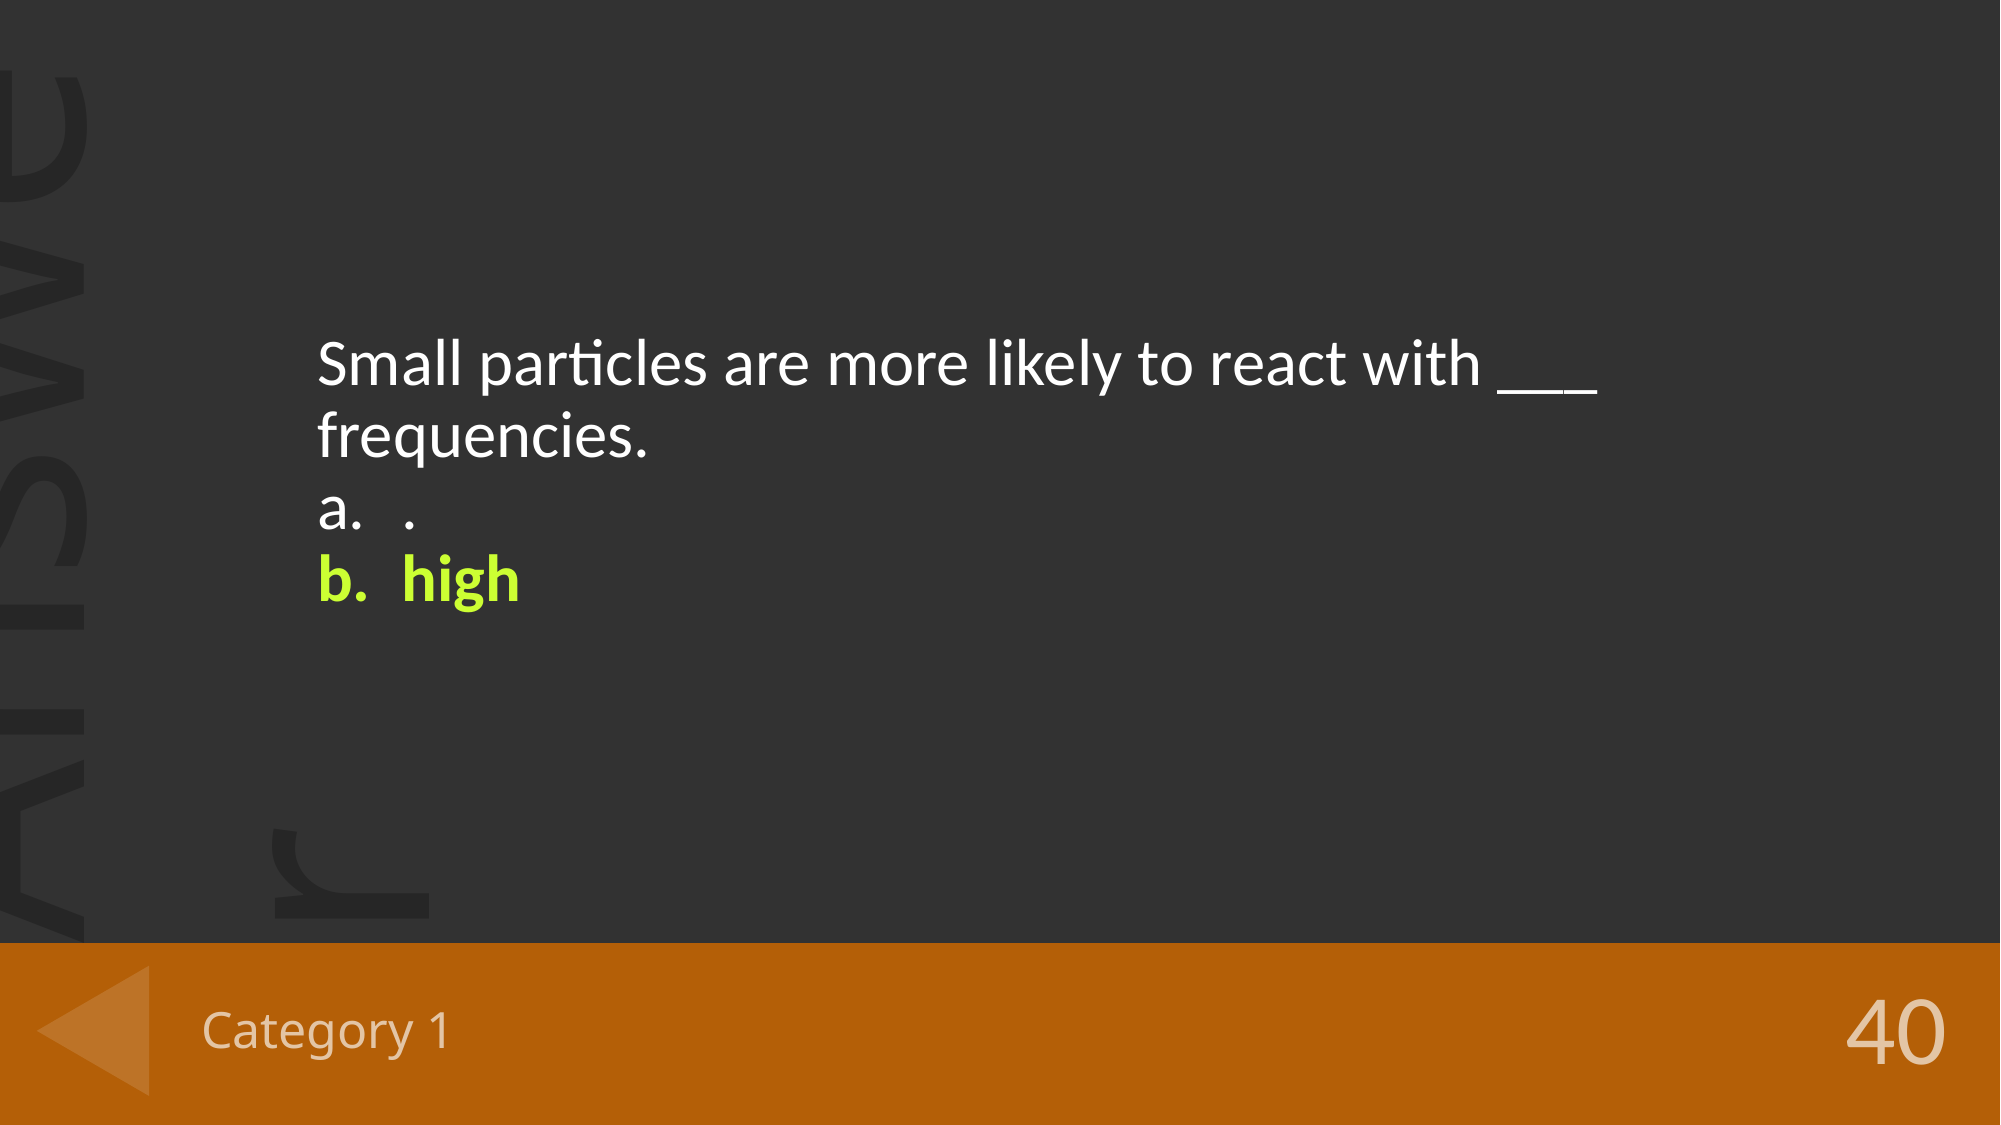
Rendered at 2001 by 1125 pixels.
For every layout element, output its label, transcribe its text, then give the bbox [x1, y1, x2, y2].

title Category 1 [185, 967, 1494, 1097]
list 40 [1494, 967, 1963, 1097]
list Small particles are more likely to react with ___ frequencies. . high [302, 307, 1760, 636]
